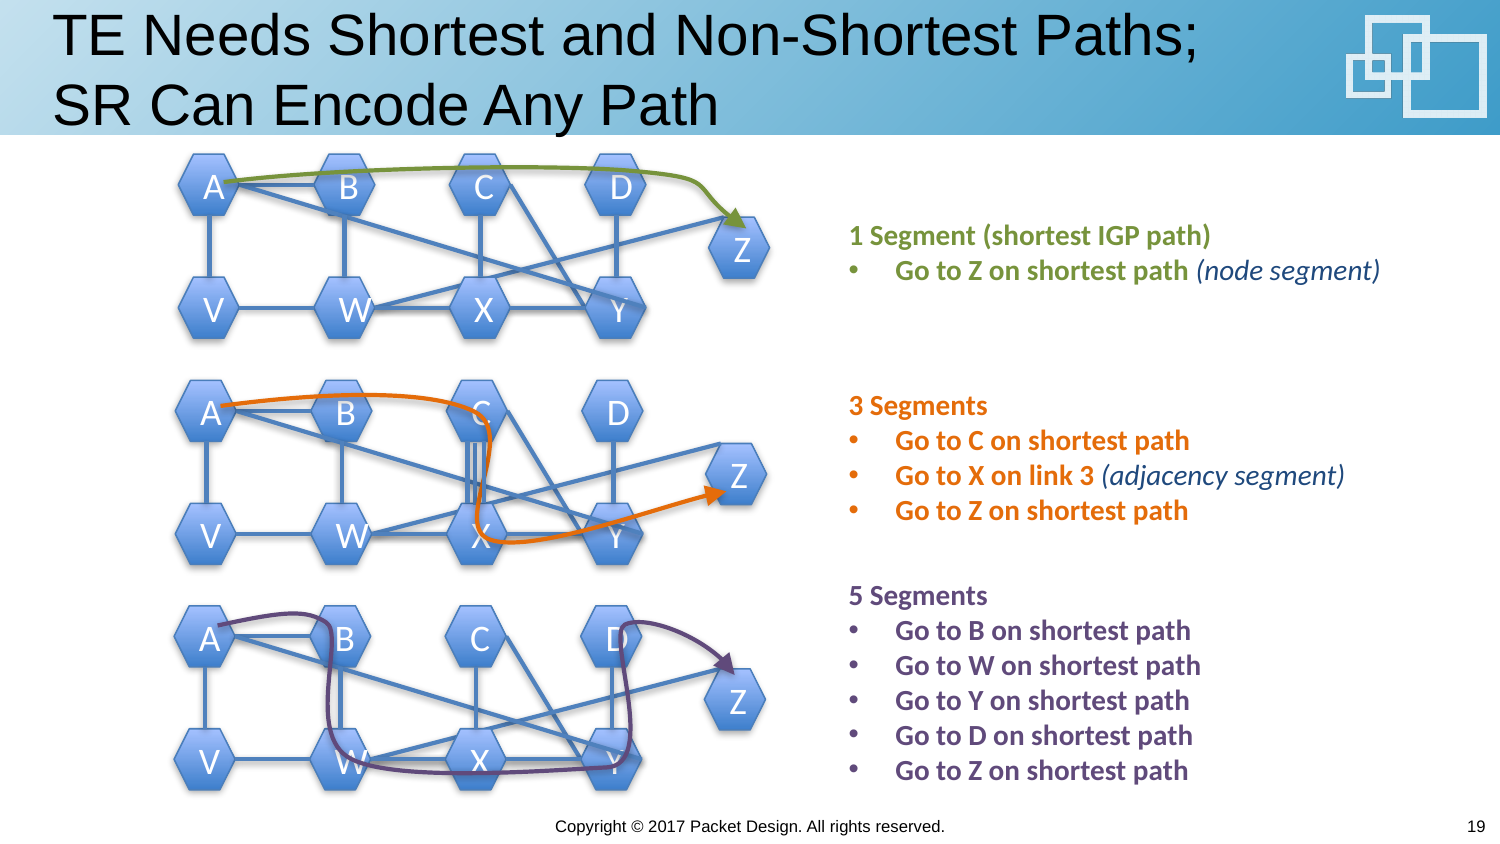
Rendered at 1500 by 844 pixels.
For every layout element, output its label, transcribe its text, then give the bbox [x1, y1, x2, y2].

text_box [173, 605, 766, 791]
title TE Needs Shortest and Non-Shortest Paths; SR Can Encode Any Path [37, 0, 1438, 135]
picture [1438, 15, 1487, 118]
footer Copyright © 2017 Packet Design. All rights reserved. [500, 798, 1001, 844]
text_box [175, 380, 767, 565]
slide_number 19 [1150, 798, 1500, 844]
text_box 1 Segment (shortest IGP path) Go to Z on shortest path (node segment) [833, 209, 1494, 294]
text_box 5 Segments Go to B on shortest path Go to W on shortest path Go to Y on shortest path Go to D on shortest path Go to Z on shortest path [833, 569, 1366, 794]
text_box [177, 153, 770, 339]
text_box 3 Segments Go to C on shortest path Go to X on link 3 (adjacency segment) Go to Z on shortest path [833, 379, 1487, 534]
